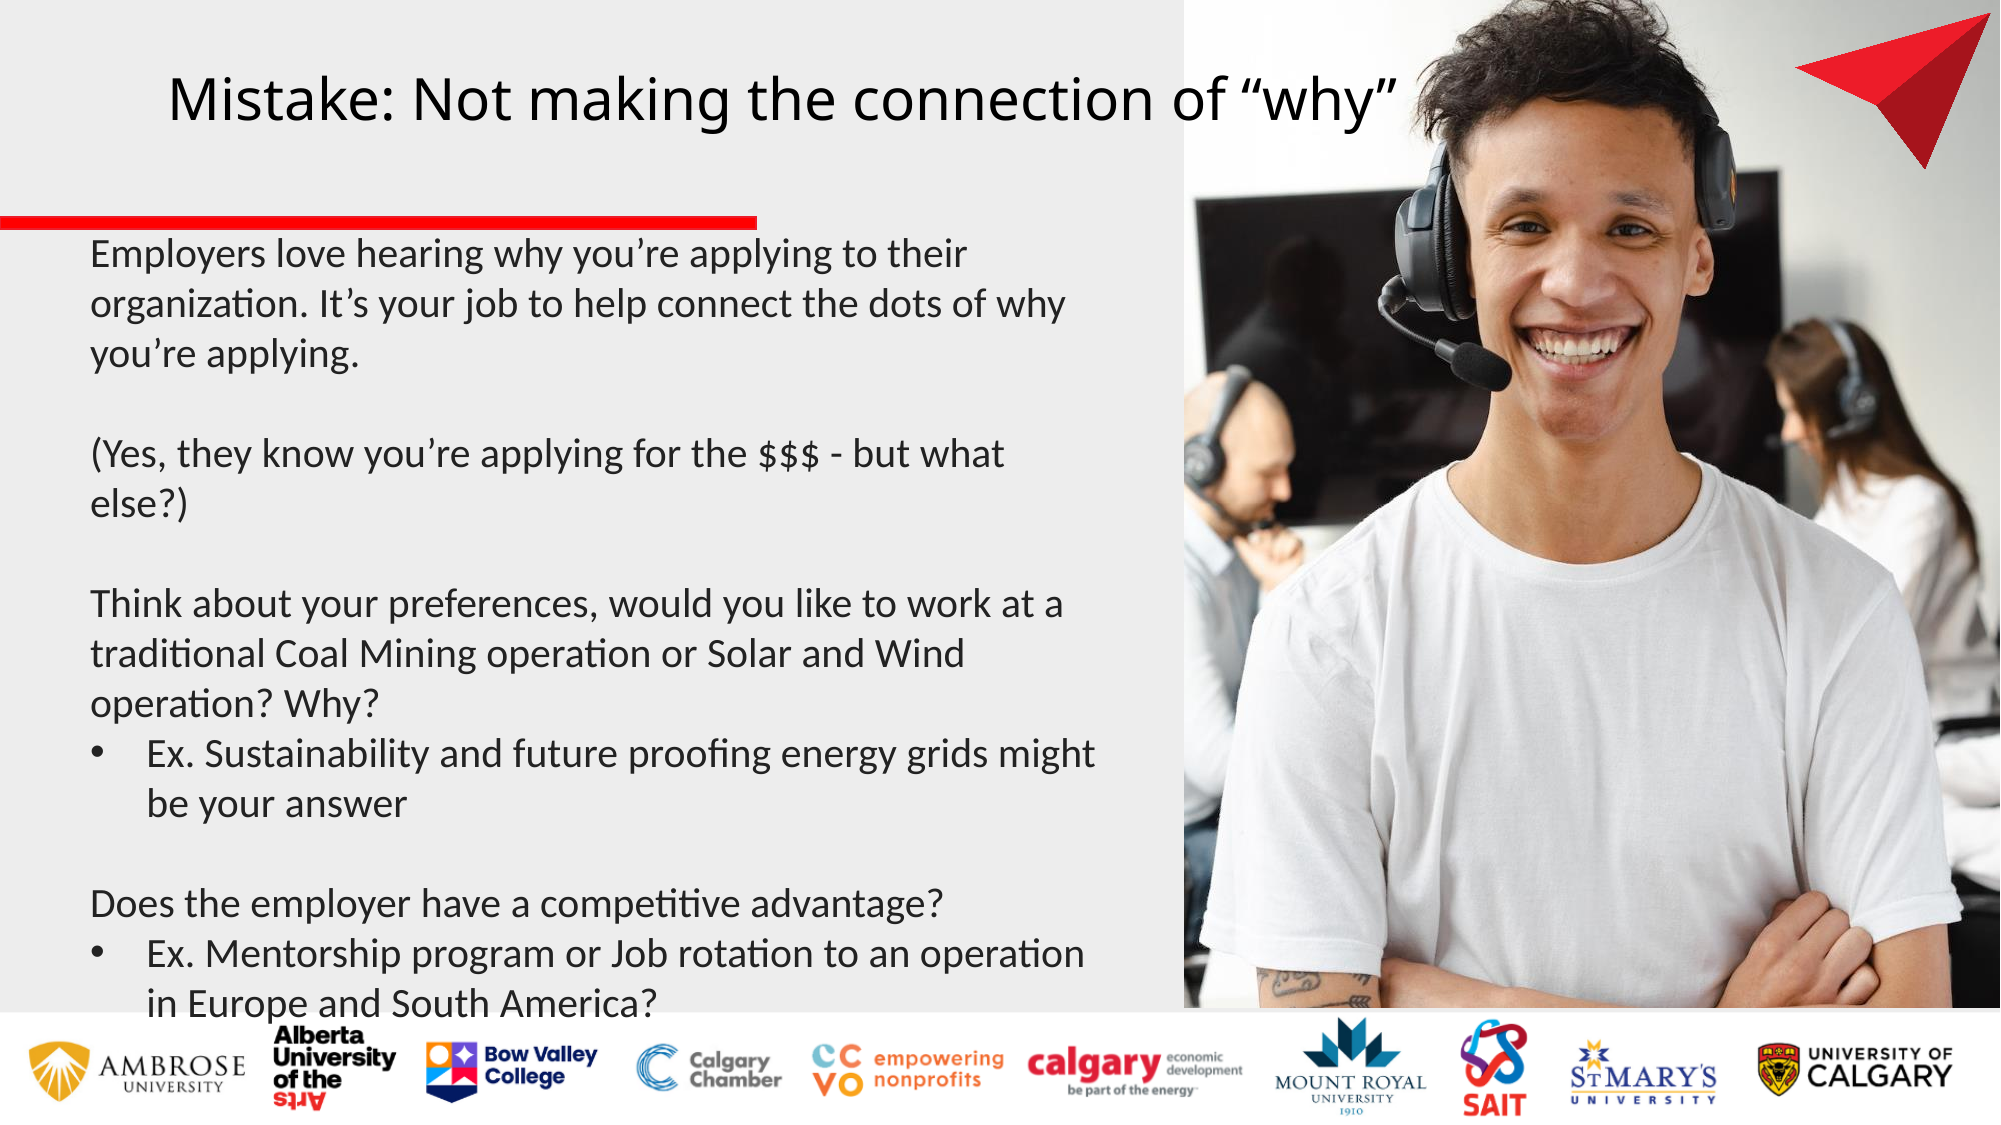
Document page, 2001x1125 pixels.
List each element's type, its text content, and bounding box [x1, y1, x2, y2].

picture [0, 0, 2001, 1125]
text_box Employers love hearing why you’re applying to their organization. It’s your job to help connect the dots of why you’re applying. (Yes, they know you’re applying for the $$$ - but what else?) Think about your preferences, would you like to work at a traditional Coal Mining operation or Solar and Wind operation? Why? Ex. Sustainability and future proofing energy grids might be your answer Does the employer have a competitive advantage? Ex. Mentorship program or Job rotation to an operation in Europe and South America? [0, 218, 1125, 1125]
text_box Mistake: Not making the connection of “why” [152, 55, 1184, 210]
